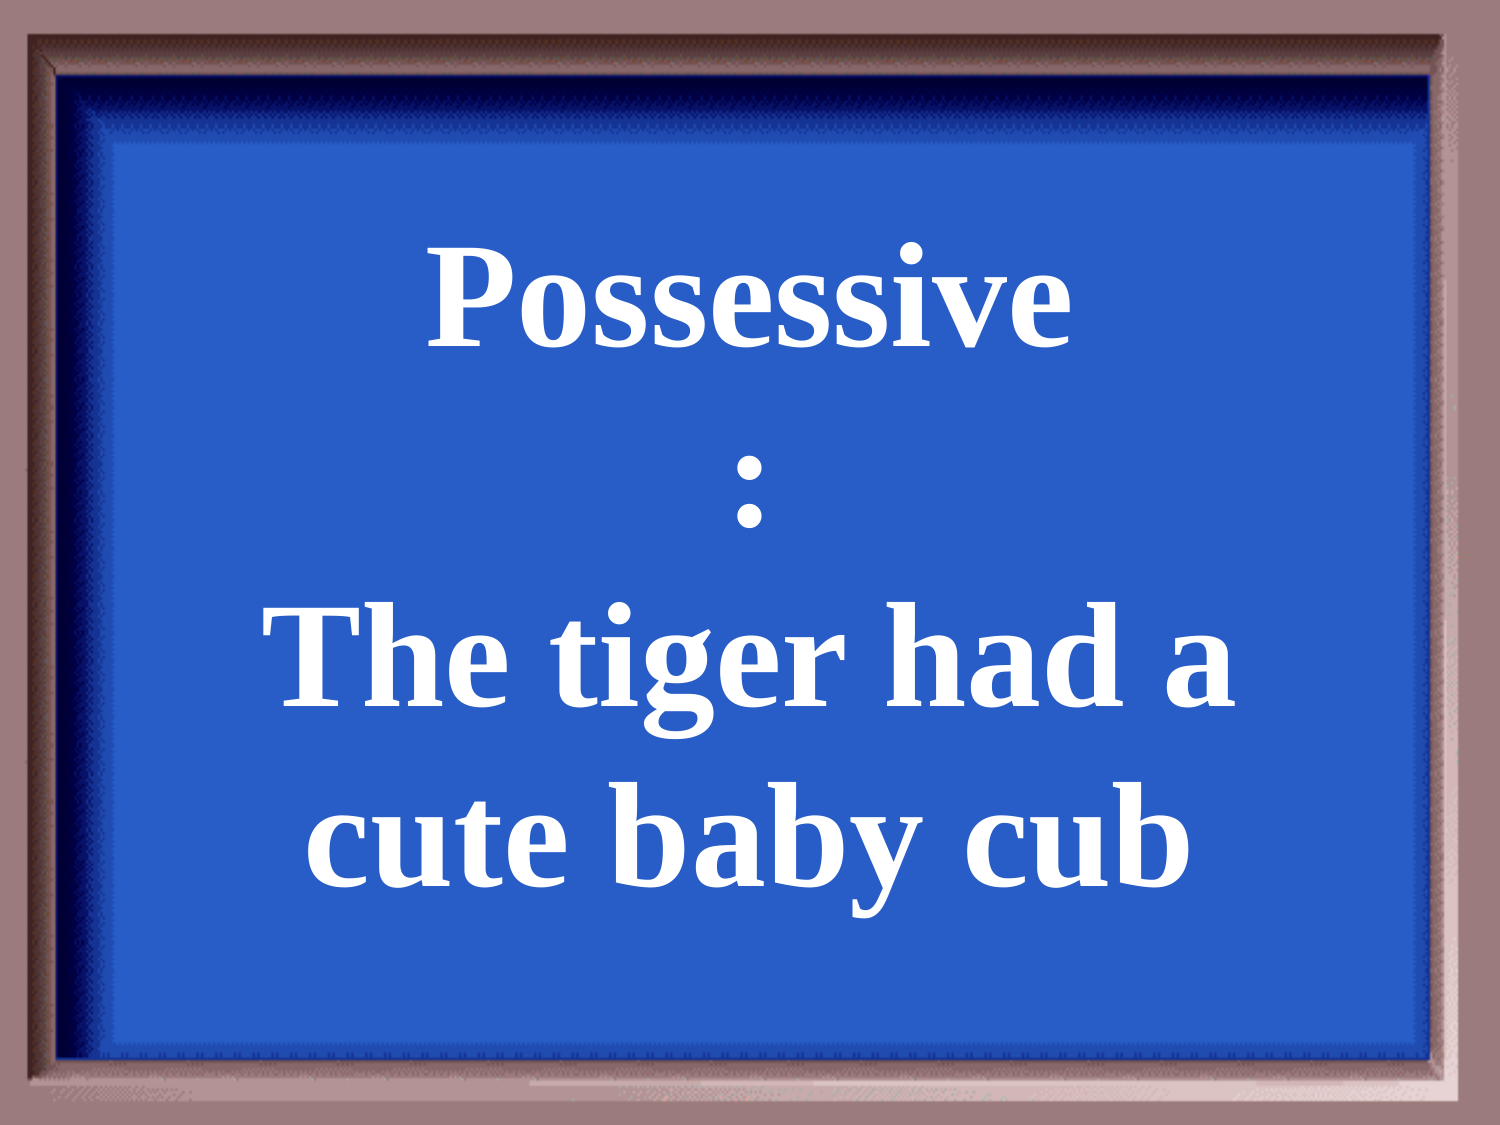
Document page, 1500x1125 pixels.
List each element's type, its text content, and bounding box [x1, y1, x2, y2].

picture [0, 0, 1500, 1125]
title Possessive : The tiger had a cute baby cub [112, 462, 1388, 650]
